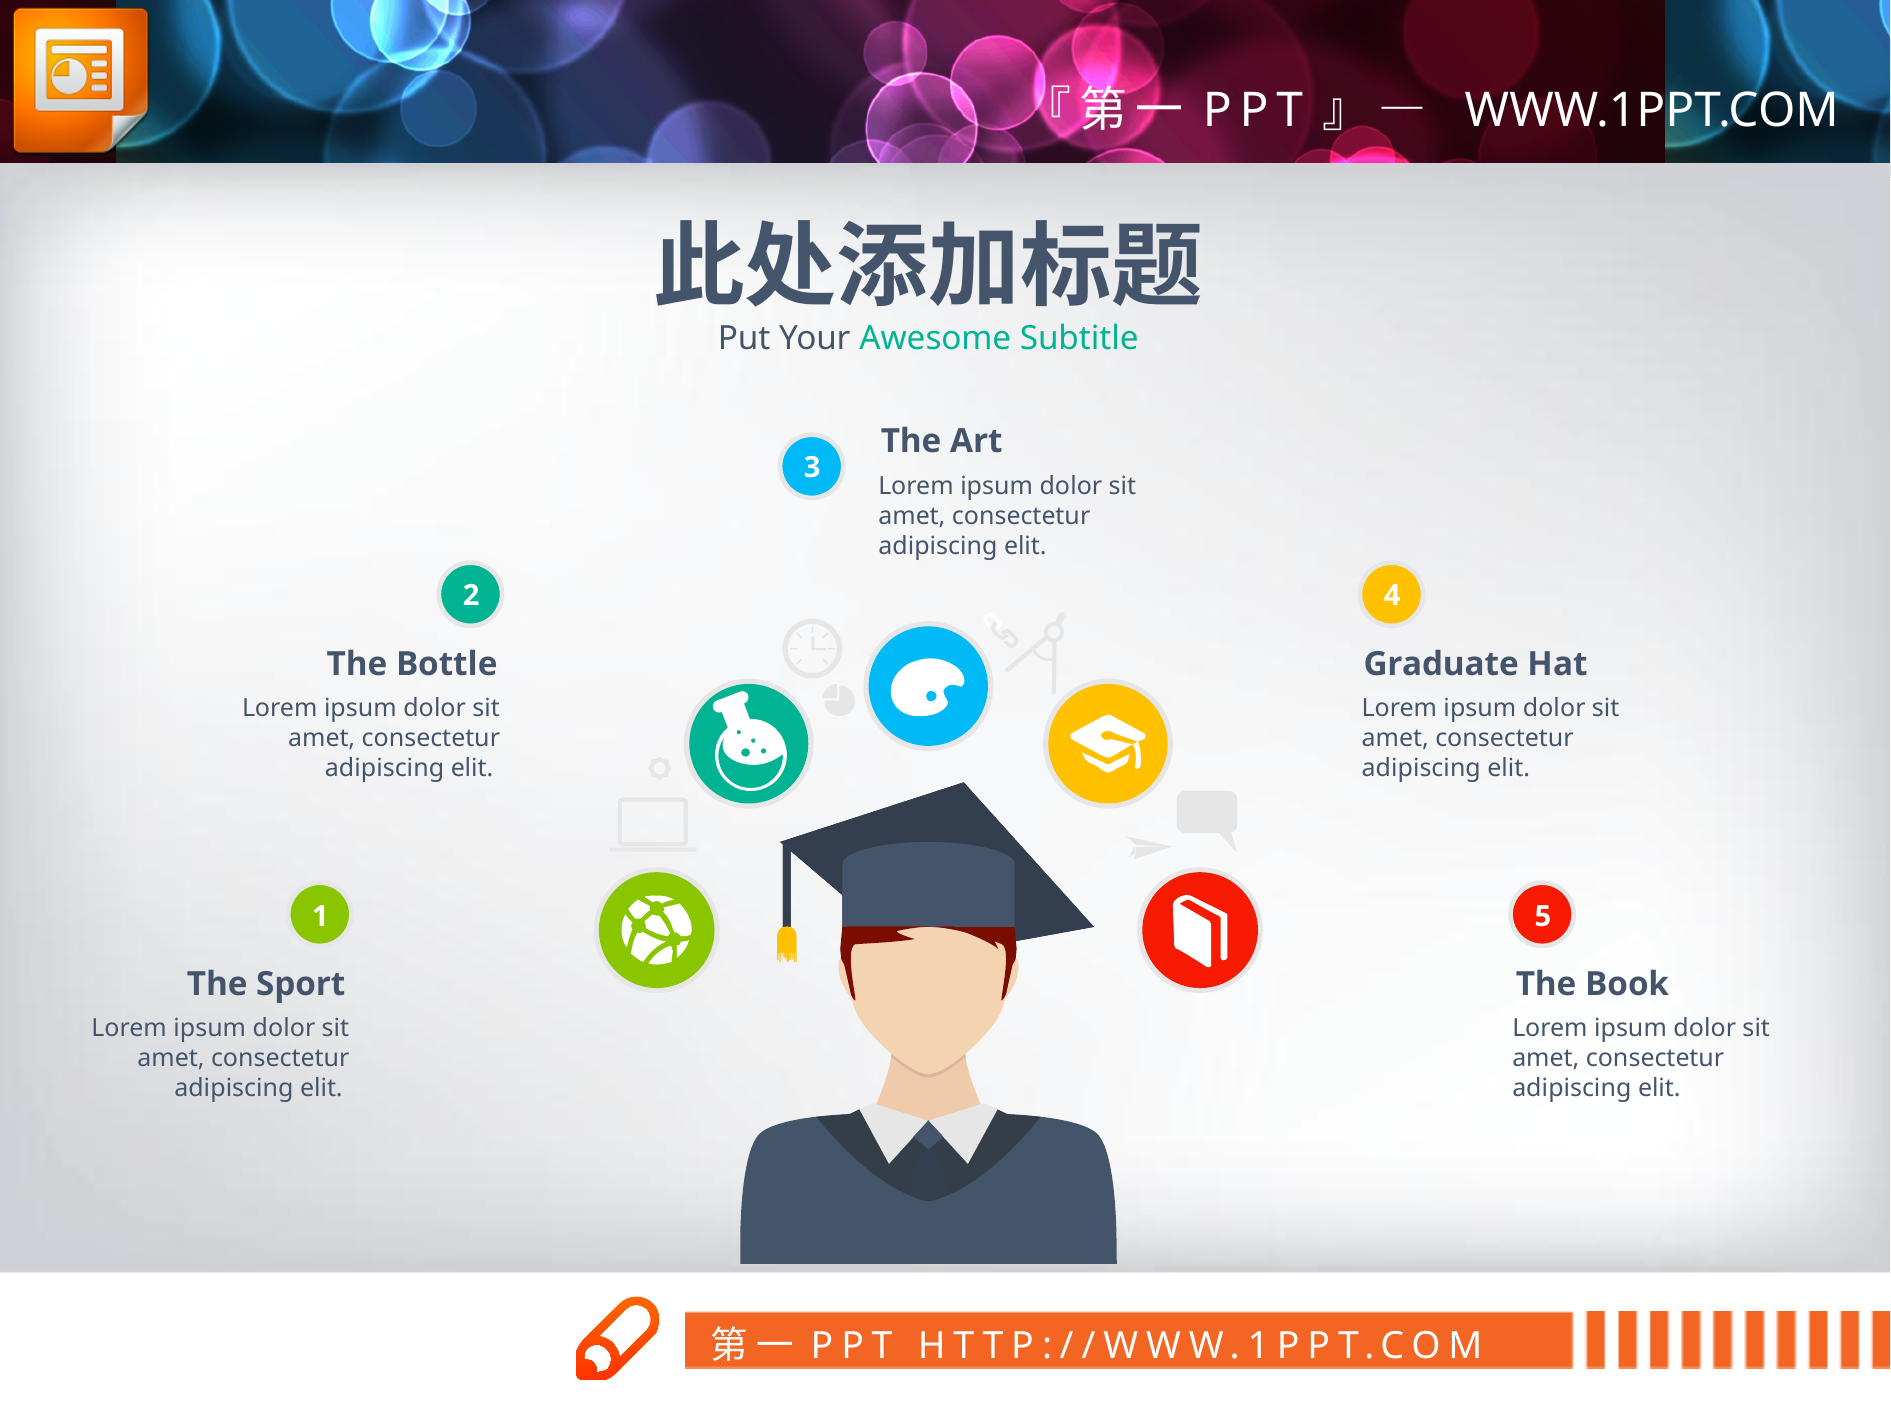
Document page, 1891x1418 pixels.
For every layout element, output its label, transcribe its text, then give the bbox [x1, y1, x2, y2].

text_box 4 [1359, 562, 1424, 626]
text_box Lorem ipsum dolor sit amet, consectetur adipiscing elit. [863, 461, 1193, 567]
text_box 5 [1510, 882, 1574, 946]
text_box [593, 866, 720, 994]
text_box The Sport [171, 954, 361, 1004]
picture [0, 0, 1891, 1275]
text_box The Bottle [311, 634, 513, 684]
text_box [739, 868, 1117, 1265]
text_box 3 [780, 434, 844, 498]
text_box Graduate Hat [1348, 634, 1603, 684]
text_box Lorem ipsum dolor sit amet, consectetur adipiscing elit. [186, 684, 516, 789]
text_box Lorem ipsum dolor sit amet, consectetur adipiscing elit. [1346, 684, 1676, 789]
picture [685, 1311, 1891, 1369]
text_box 1 [288, 882, 352, 946]
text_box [609, 610, 1238, 860]
text_box 此处添加标题 [638, 199, 1219, 324]
text_box Lorem ipsum dolor sit amet, consectetur adipiscing elit. [35, 1004, 365, 1109]
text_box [1136, 866, 1264, 994]
text_box The Art [866, 411, 1018, 461]
text_box The Book [1501, 954, 1685, 1004]
text_box Put Your Awesome Subtitle [703, 308, 1154, 364]
text_box Lorem ipsum dolor sit amet, consectetur adipiscing elit. [1497, 1004, 1827, 1109]
text_box 2 [438, 562, 503, 626]
